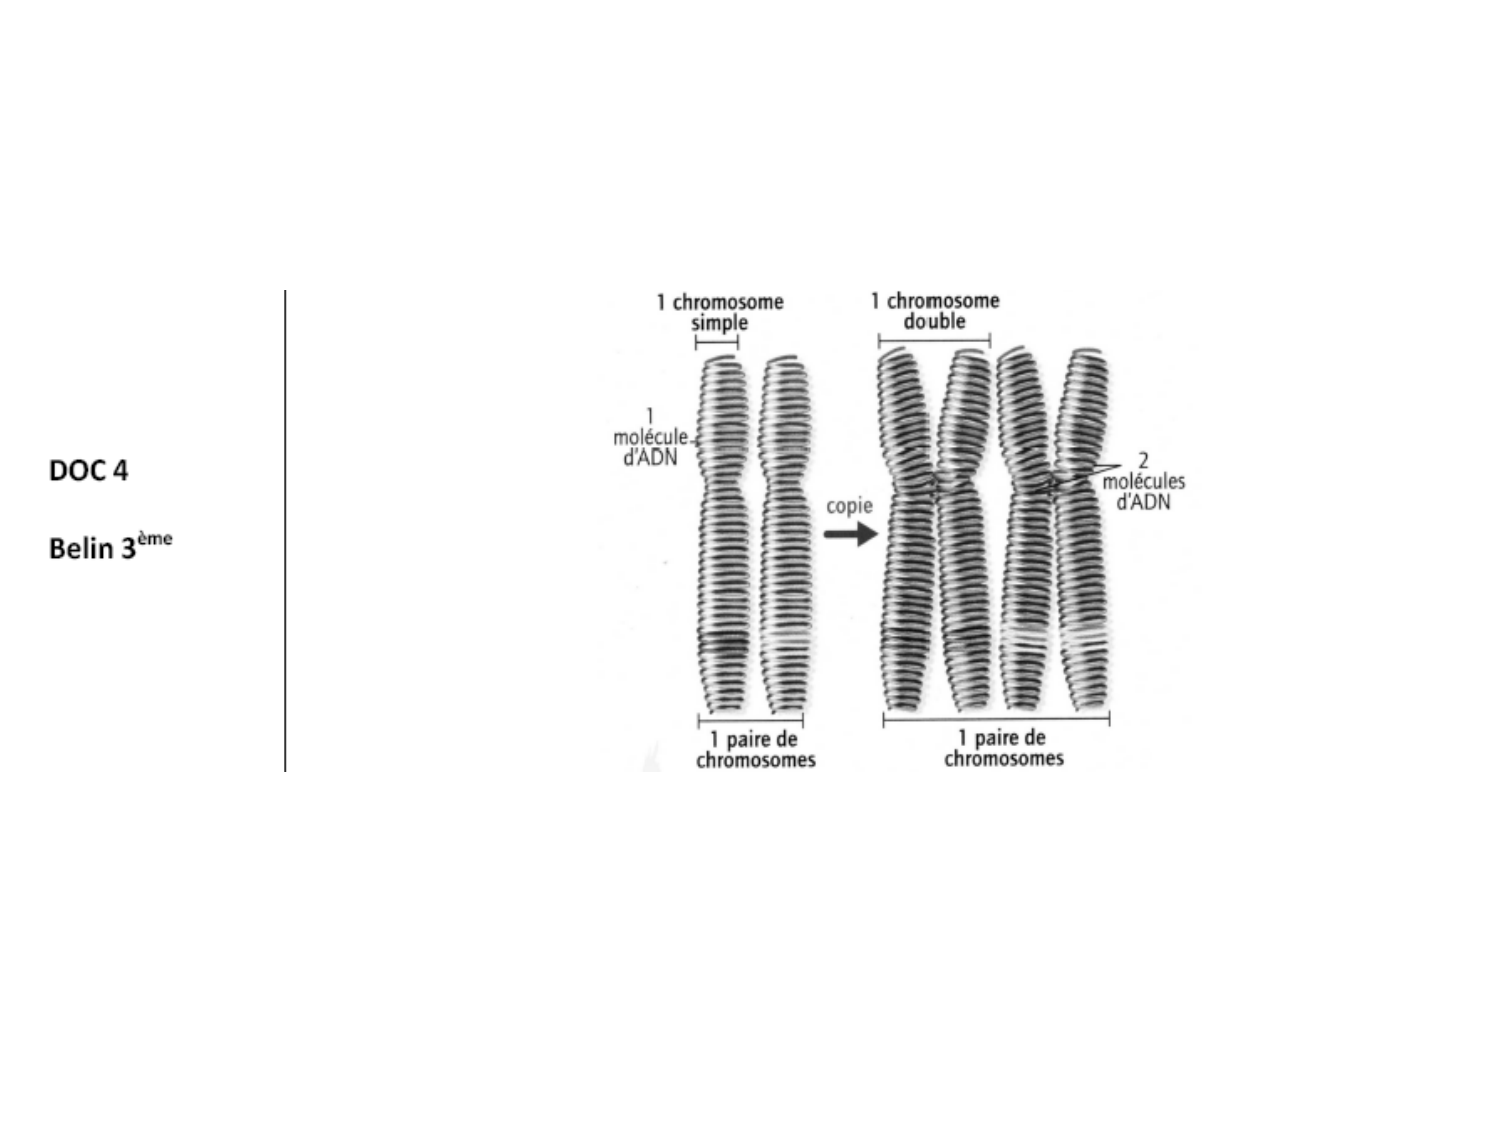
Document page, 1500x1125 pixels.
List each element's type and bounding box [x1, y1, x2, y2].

picture [40, 290, 1498, 772]
